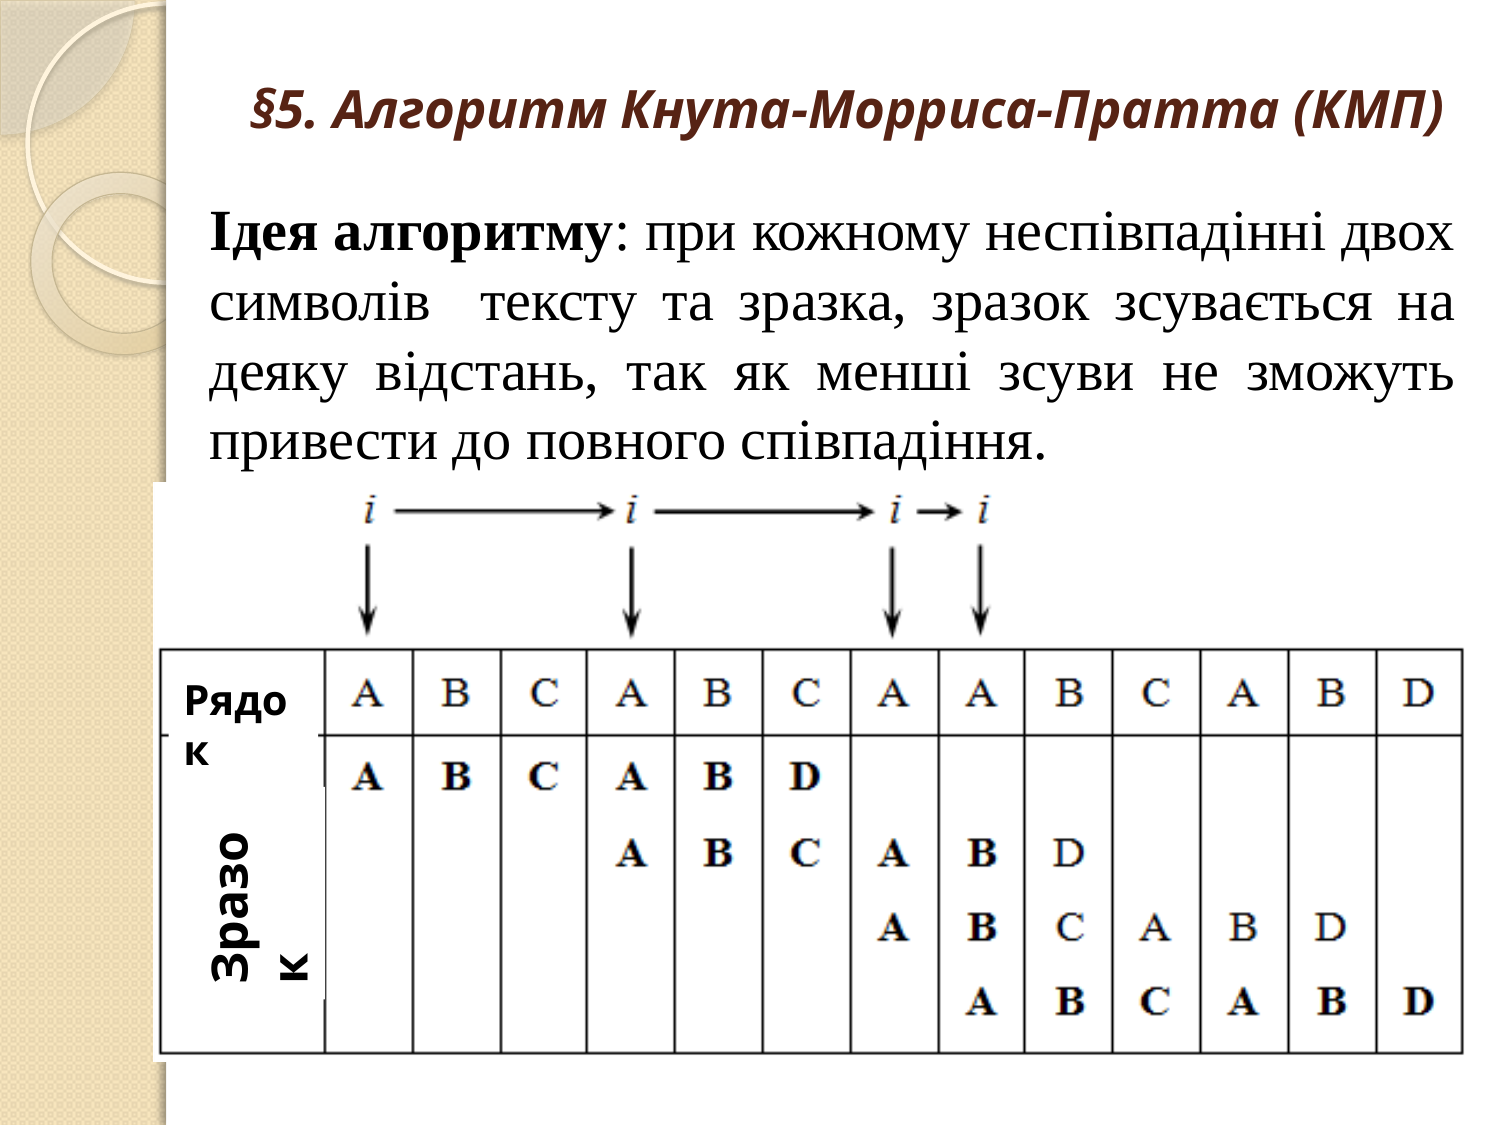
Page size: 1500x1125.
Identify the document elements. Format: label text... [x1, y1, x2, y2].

title §5. Алгоритм Кнута-Морриса-Пратта (КМП) [235, 45, 1466, 184]
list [152, 482, 1471, 1062]
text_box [168, 666, 319, 1000]
text_box Ідея алгоритму: при кожному неспівпадінні двох символів тексту та зразка, зразок зсувається на деяку відстань, так як менші зсуви не зможуть привести до повного співпадіння. [194, 184, 1471, 480]
